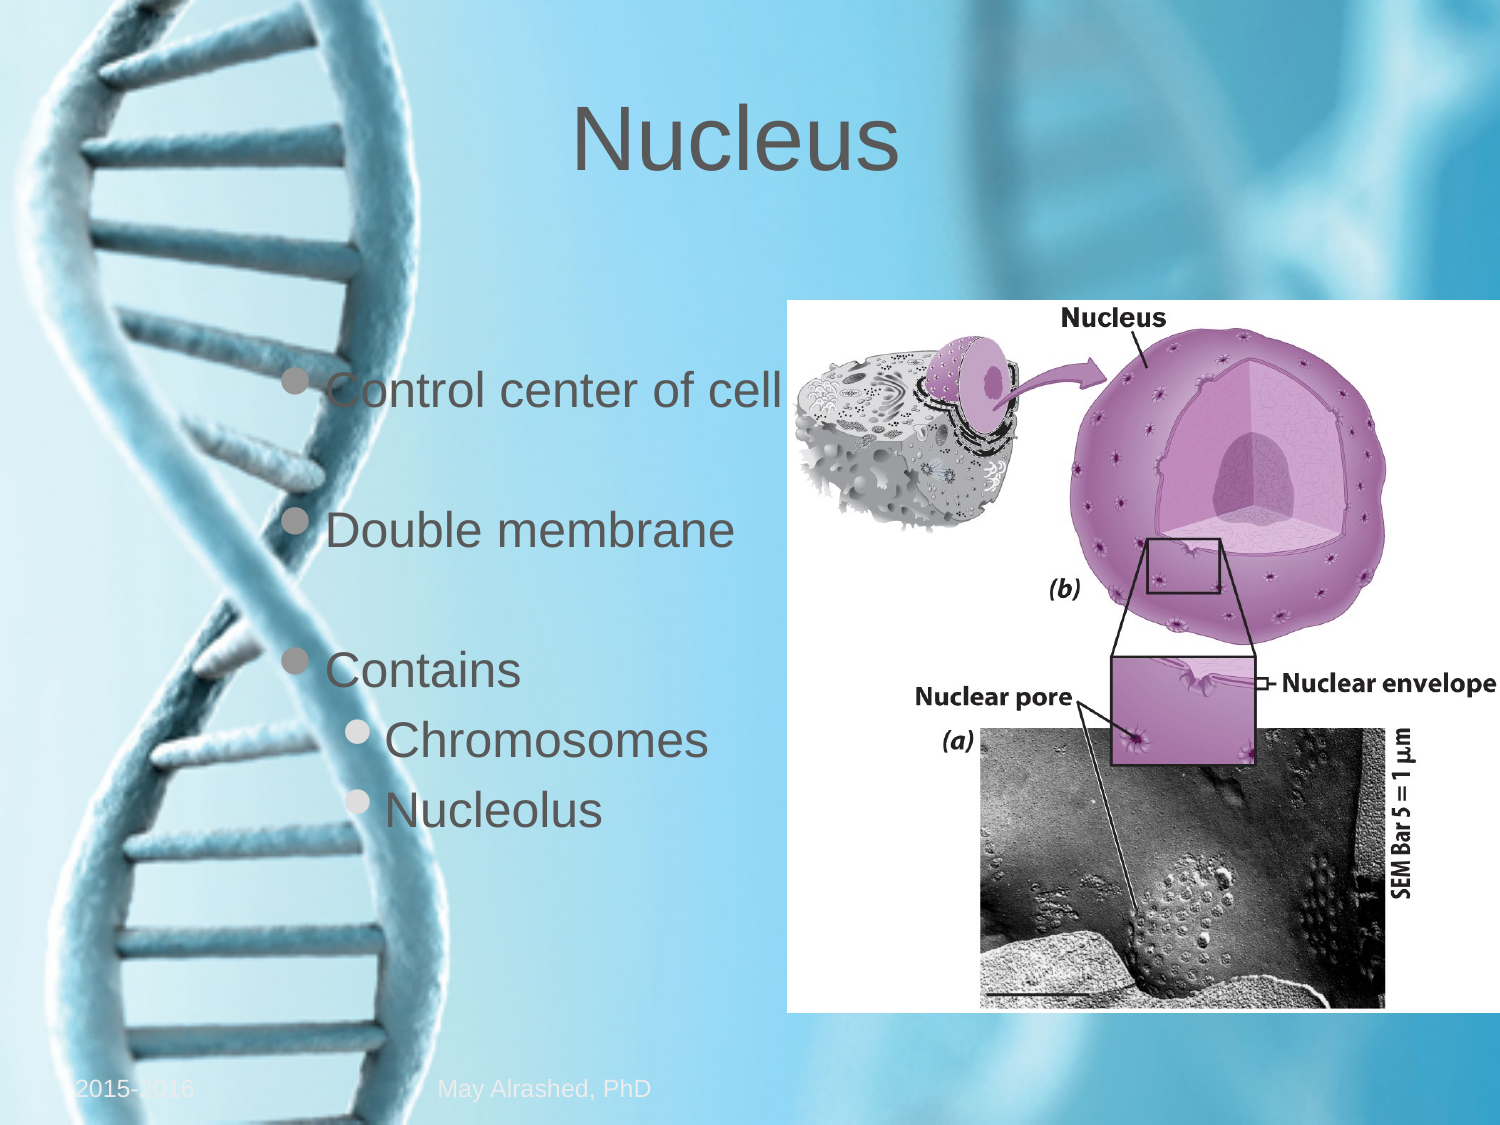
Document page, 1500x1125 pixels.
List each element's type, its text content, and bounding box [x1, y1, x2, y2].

footer May Alrashed, PhD [437, 1042, 988, 1103]
slide_number 2015-2016 [75, 1042, 425, 1103]
picture [0, 0, 1500, 1125]
text_box Control center of cell Double membrane Contains Chromosomes Nucleolus [262, 350, 780, 975]
text_box Nucleus [72, 71, 1425, 288]
